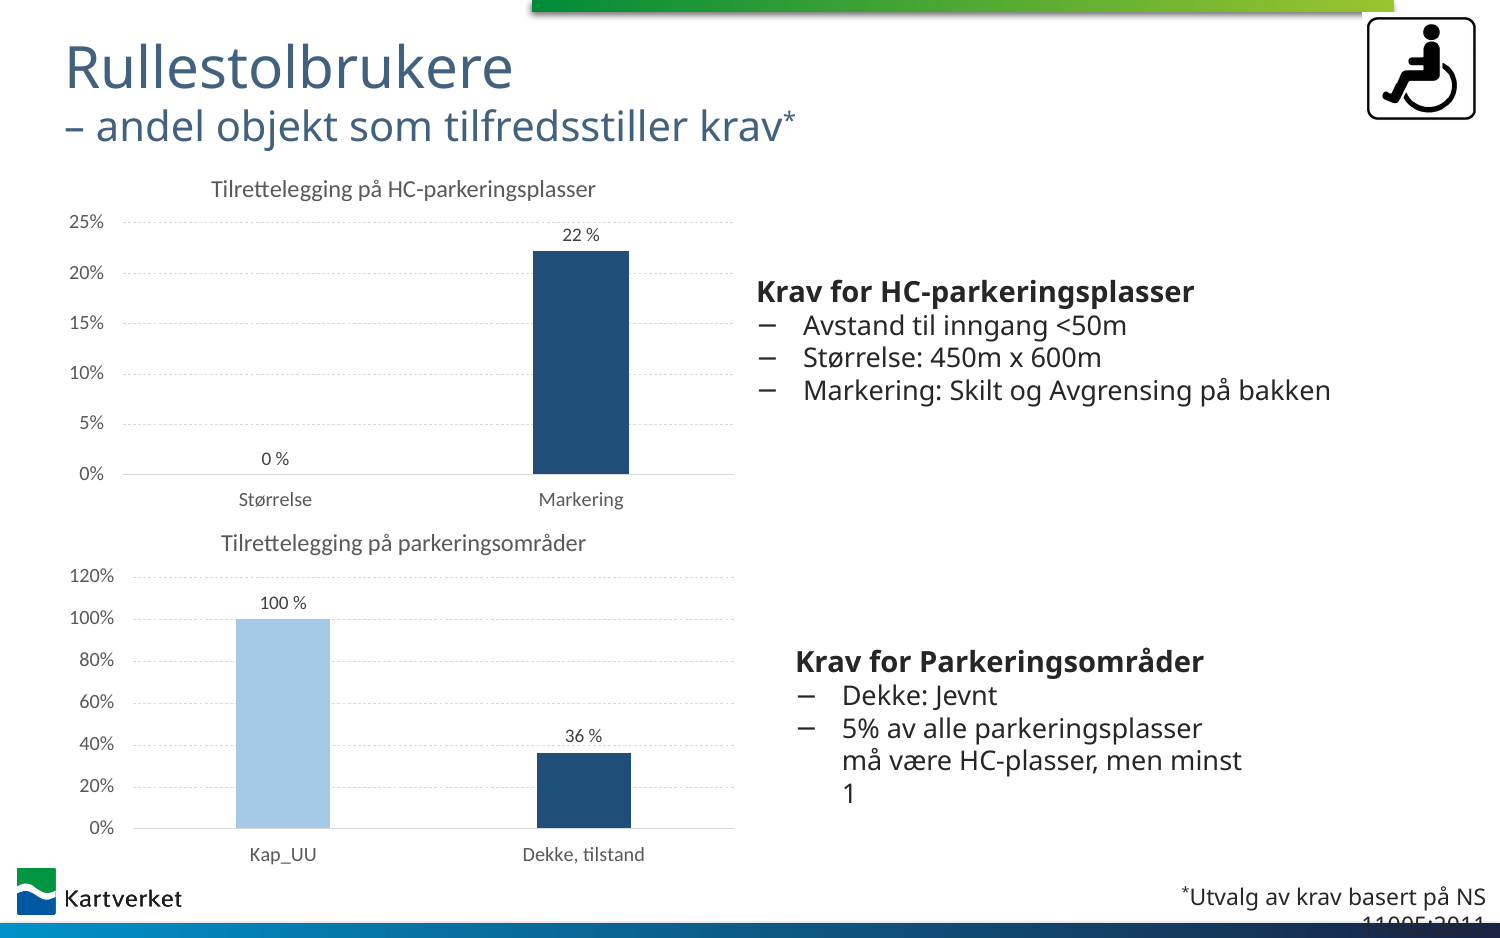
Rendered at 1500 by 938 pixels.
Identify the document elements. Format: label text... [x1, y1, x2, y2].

text_box Rullestolbrukere – andel objekt som tilfredsstiller krav* [49, 25, 1431, 158]
picture [1362, 12, 1481, 126]
picture [62, 166, 746, 519]
text_box Krav for Parkeringsområder Dekke: Jevnt 5% av alle parkeringsplasser må være HC-plasser, men minst 1 [780, 636, 1261, 816]
picture [62, 520, 746, 874]
text_box Krav for HC-parkeringsplasser Avstand til inngang <50m Størrelse: 450m x 600m Markering: Skilt og Avgrensing på bakken [750, 265, 1346, 413]
text_box *Utvalg av krav basert på NS 11005:2011 [1068, 873, 1500, 938]
